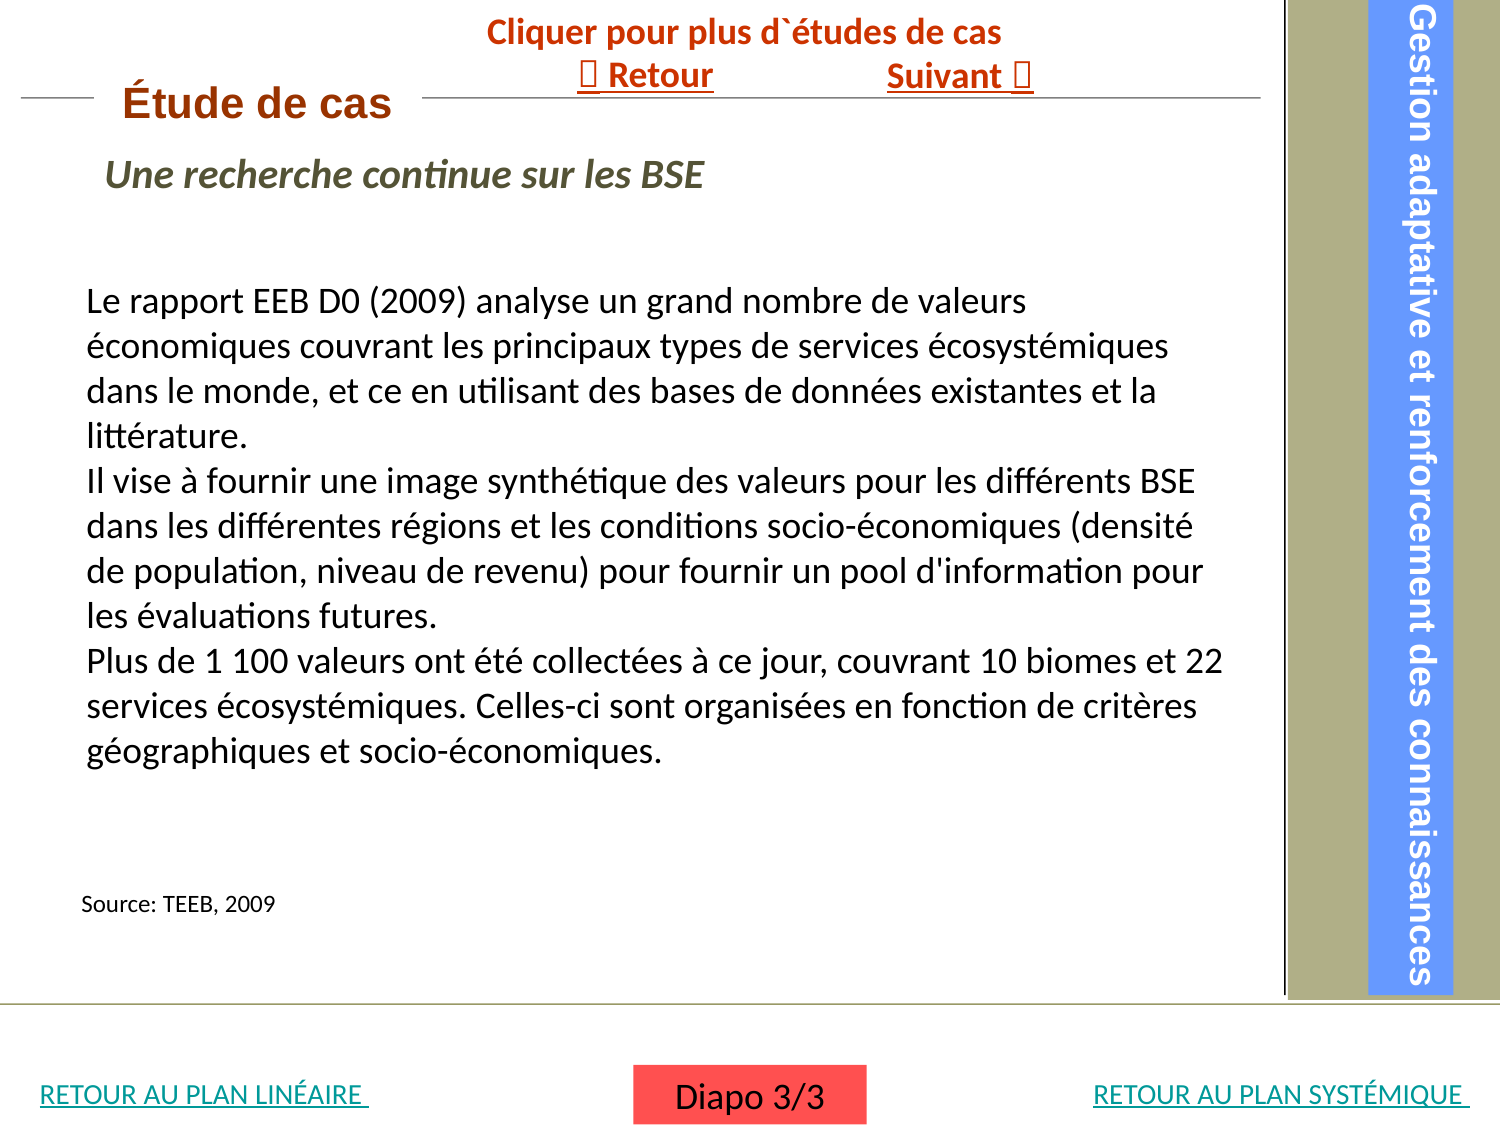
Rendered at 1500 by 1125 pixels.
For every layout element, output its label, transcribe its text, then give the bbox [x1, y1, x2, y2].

text_box Étude de cas [94, 58, 421, 141]
text_box Diapo 3/3 [633, 1064, 867, 1125]
text_box RETOUR AU PLAN SYSTÉMIQUE [819, 1063, 1482, 1122]
text_box Une recherche continue sur les BSE [89, 139, 1248, 205]
text_box Le rapport EEB D0 (2009) analyse un grand nombre de valeurs économiques couvrant les principaux types de services écosystémiques dans le monde, et ce en utilisant des bases de données existantes et la littérature. Il vise à fournir une image synthétique des valeurs pour les différents BSE dans les différentes régions et les conditions socio-économiques (densité de population, niveau de revenu) pour fournir un pool d'information pour les évaluations futures. Plus de 1 100 valeurs ont été collectées à ce jour, couvrant 10 biomes et 22 services écosystémiques. Celles-ci sont organisées en fonction de critères géographiques et socio-économiques. [71, 268, 1247, 778]
text_box Gestion adaptative et renforcement des connaissances [1368, 0, 1454, 996]
text_box [1287, 0, 1500, 1000]
text_box Suivant  [819, 43, 1049, 103]
text_box  Retour [562, 42, 786, 103]
text_box RETOUR AU PLAN LINÉAIRE [27, 1063, 623, 1122]
text_box Cliquer pour plus d`études de cas [472, 0, 1062, 60]
text_box Source: TEEB, 2009 [66, 880, 844, 925]
